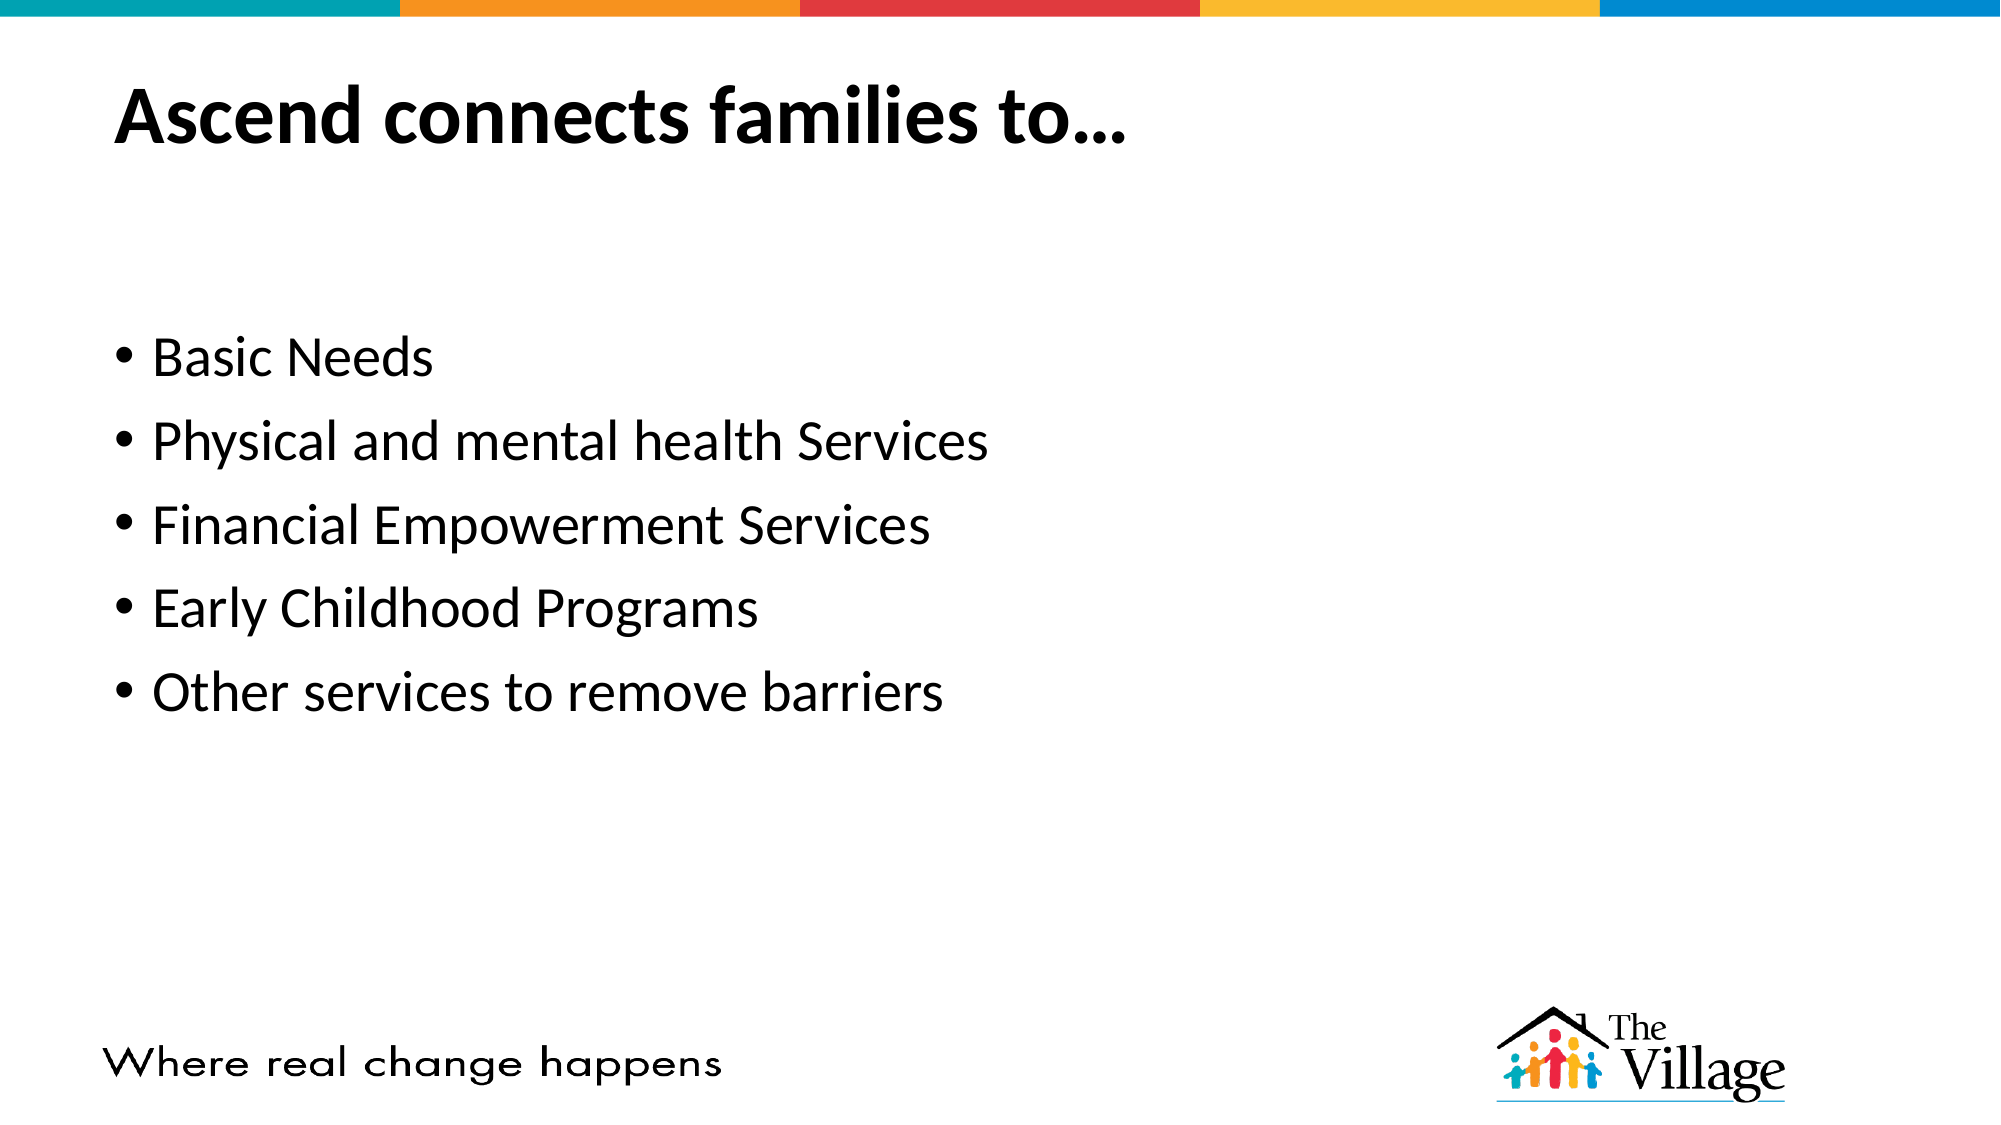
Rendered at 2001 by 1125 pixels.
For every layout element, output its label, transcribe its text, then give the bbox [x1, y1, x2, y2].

list Basic Needs Physical and mental health Services Financial Empowerment Services Early Childhood Programs Other services to remove barriers [99, 318, 1830, 982]
picture [1481, 999, 1799, 1111]
picture [68, 1040, 753, 1100]
title Ascend connects families to… [99, 63, 1900, 263]
